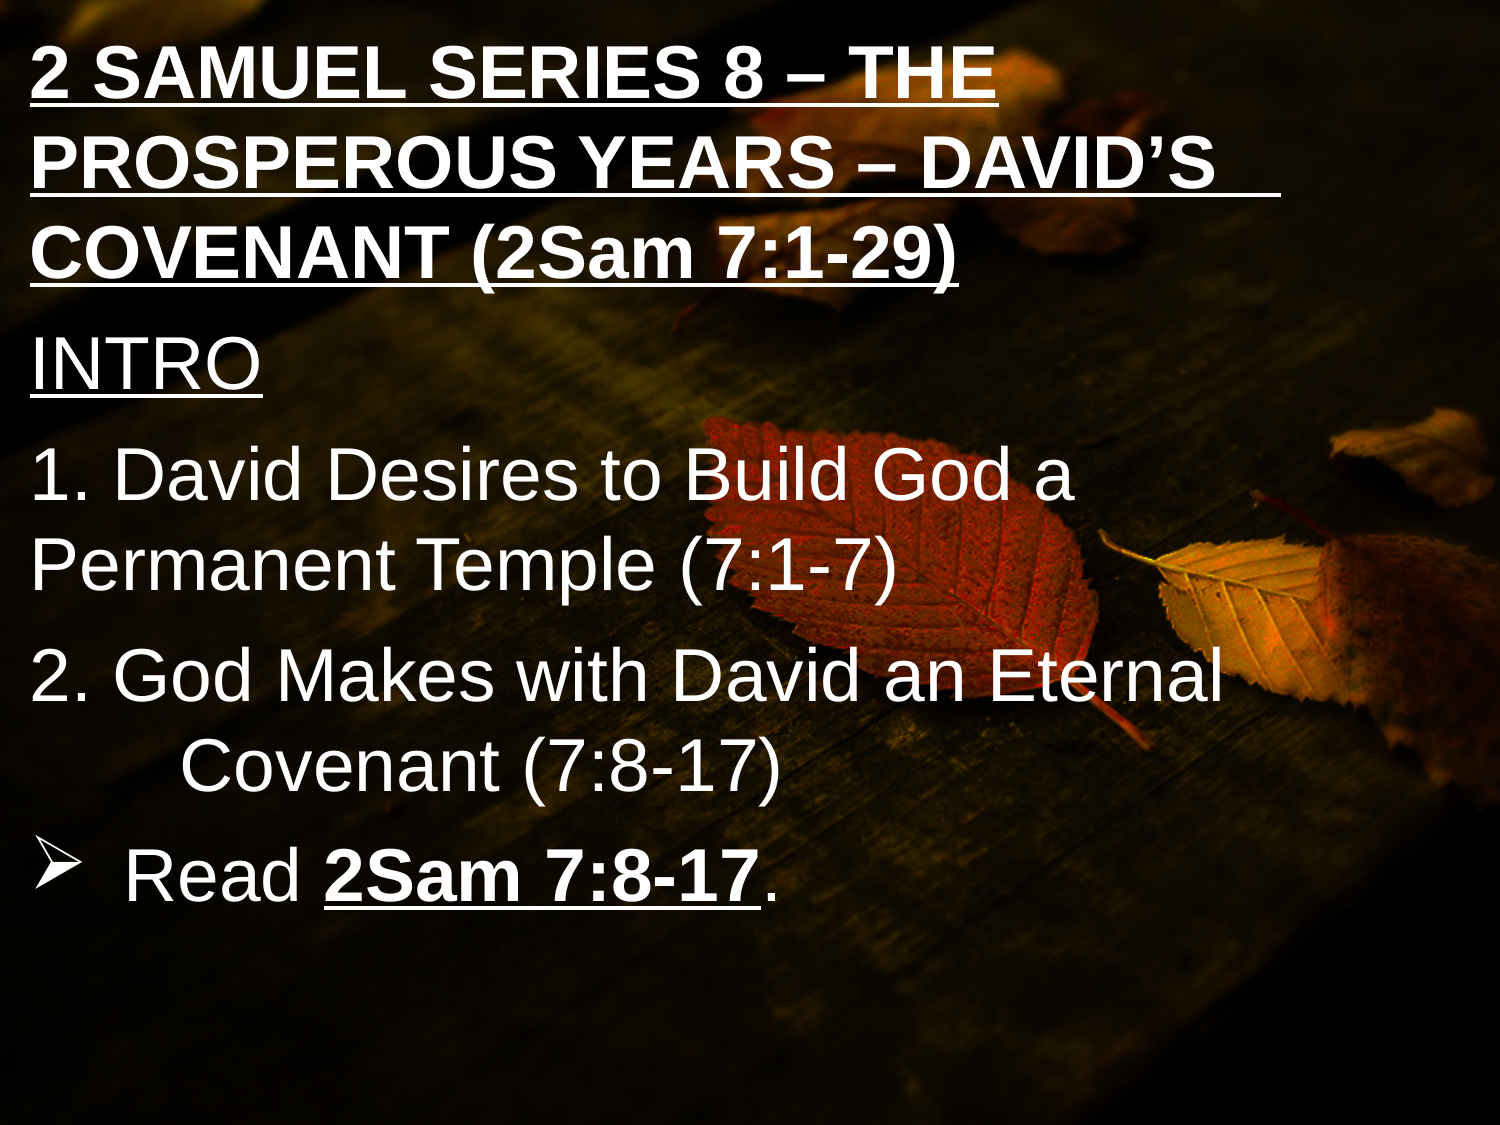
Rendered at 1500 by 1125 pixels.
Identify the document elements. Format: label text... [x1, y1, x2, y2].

picture [0, 0, 1500, 1125]
subtitle 2 SAMUEL SERIES 8 – THE PROSPEROUS YEARS – DAVID’S COVENANT (2Sam 7:1-29) INTRO 1. David Desires to Build God a Permanent Temple (7:1-7) 2. God Makes with David an Eternal Covenant (7:8-17) Read 2Sam 7:8-17. [14, 16, 1484, 1112]
